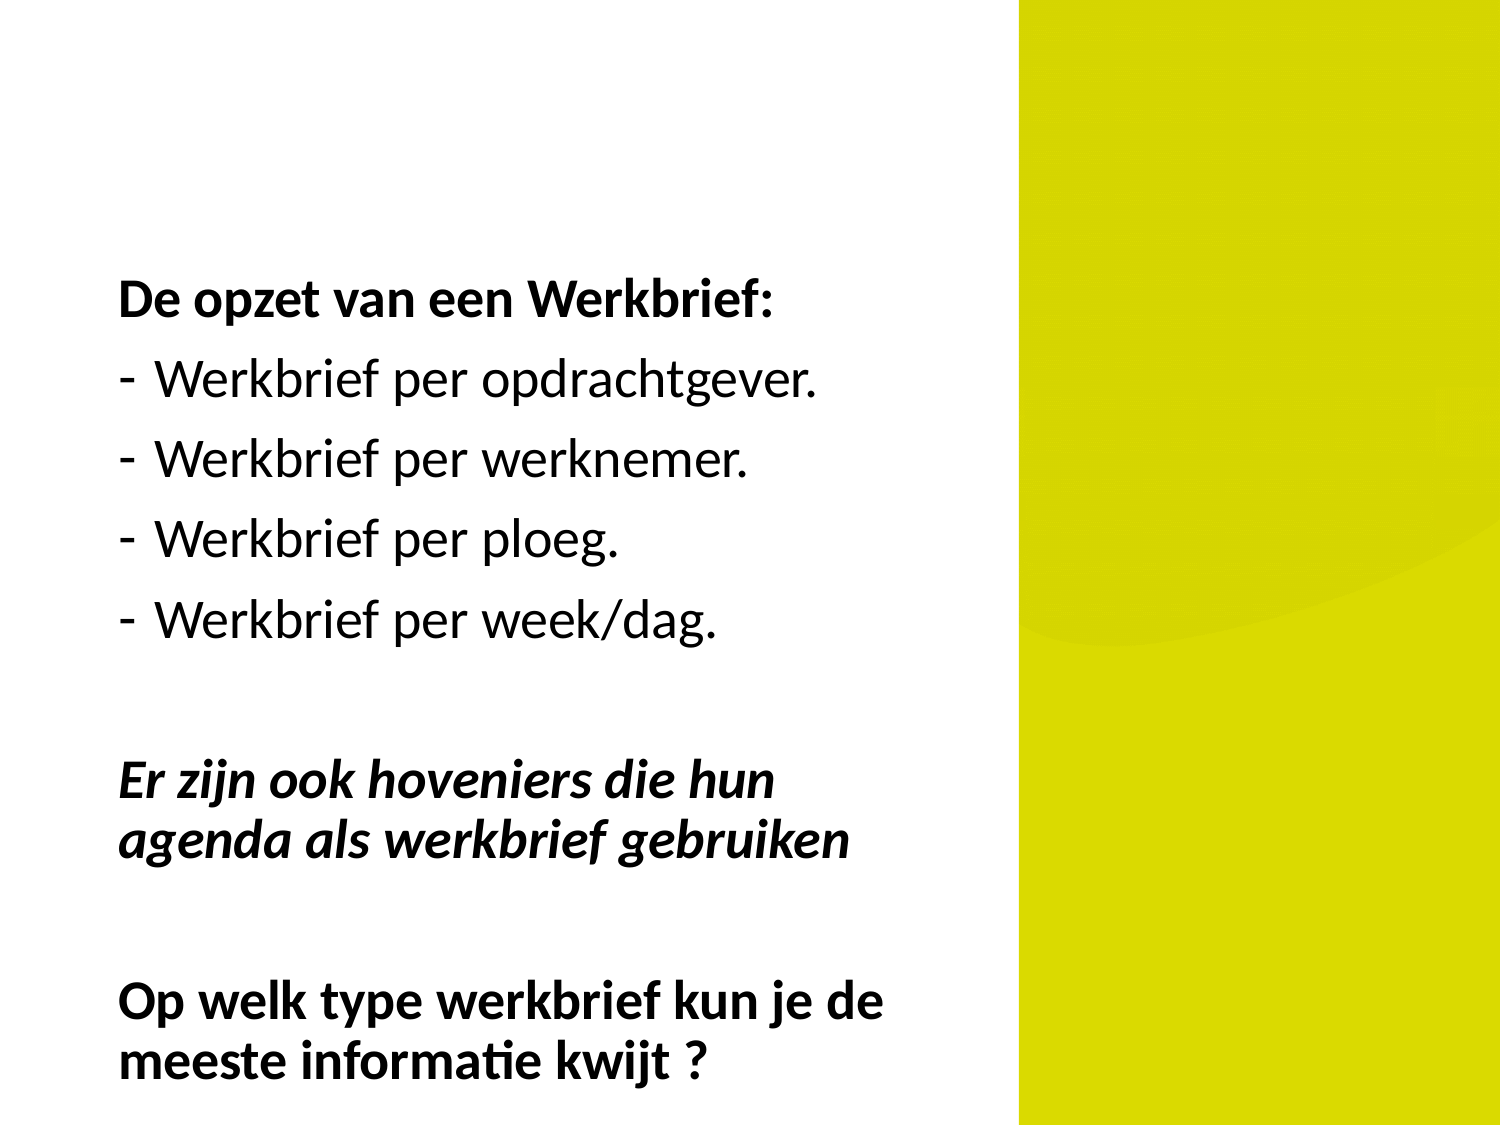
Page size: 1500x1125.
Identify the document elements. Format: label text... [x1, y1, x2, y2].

picture [1018, 0, 1500, 1125]
list De opzet van een Werkbrief: Werkbrief per opdrachtgever. Werkbrief per werknemer. Werkbrief per ploeg. Werkbrief per week/dag. Er zijn ook hoveniers die hun agenda als werkbrief gebruiken Op welk type werkbrief kun je de meeste informatie kwijt ? [103, 261, 969, 1106]
